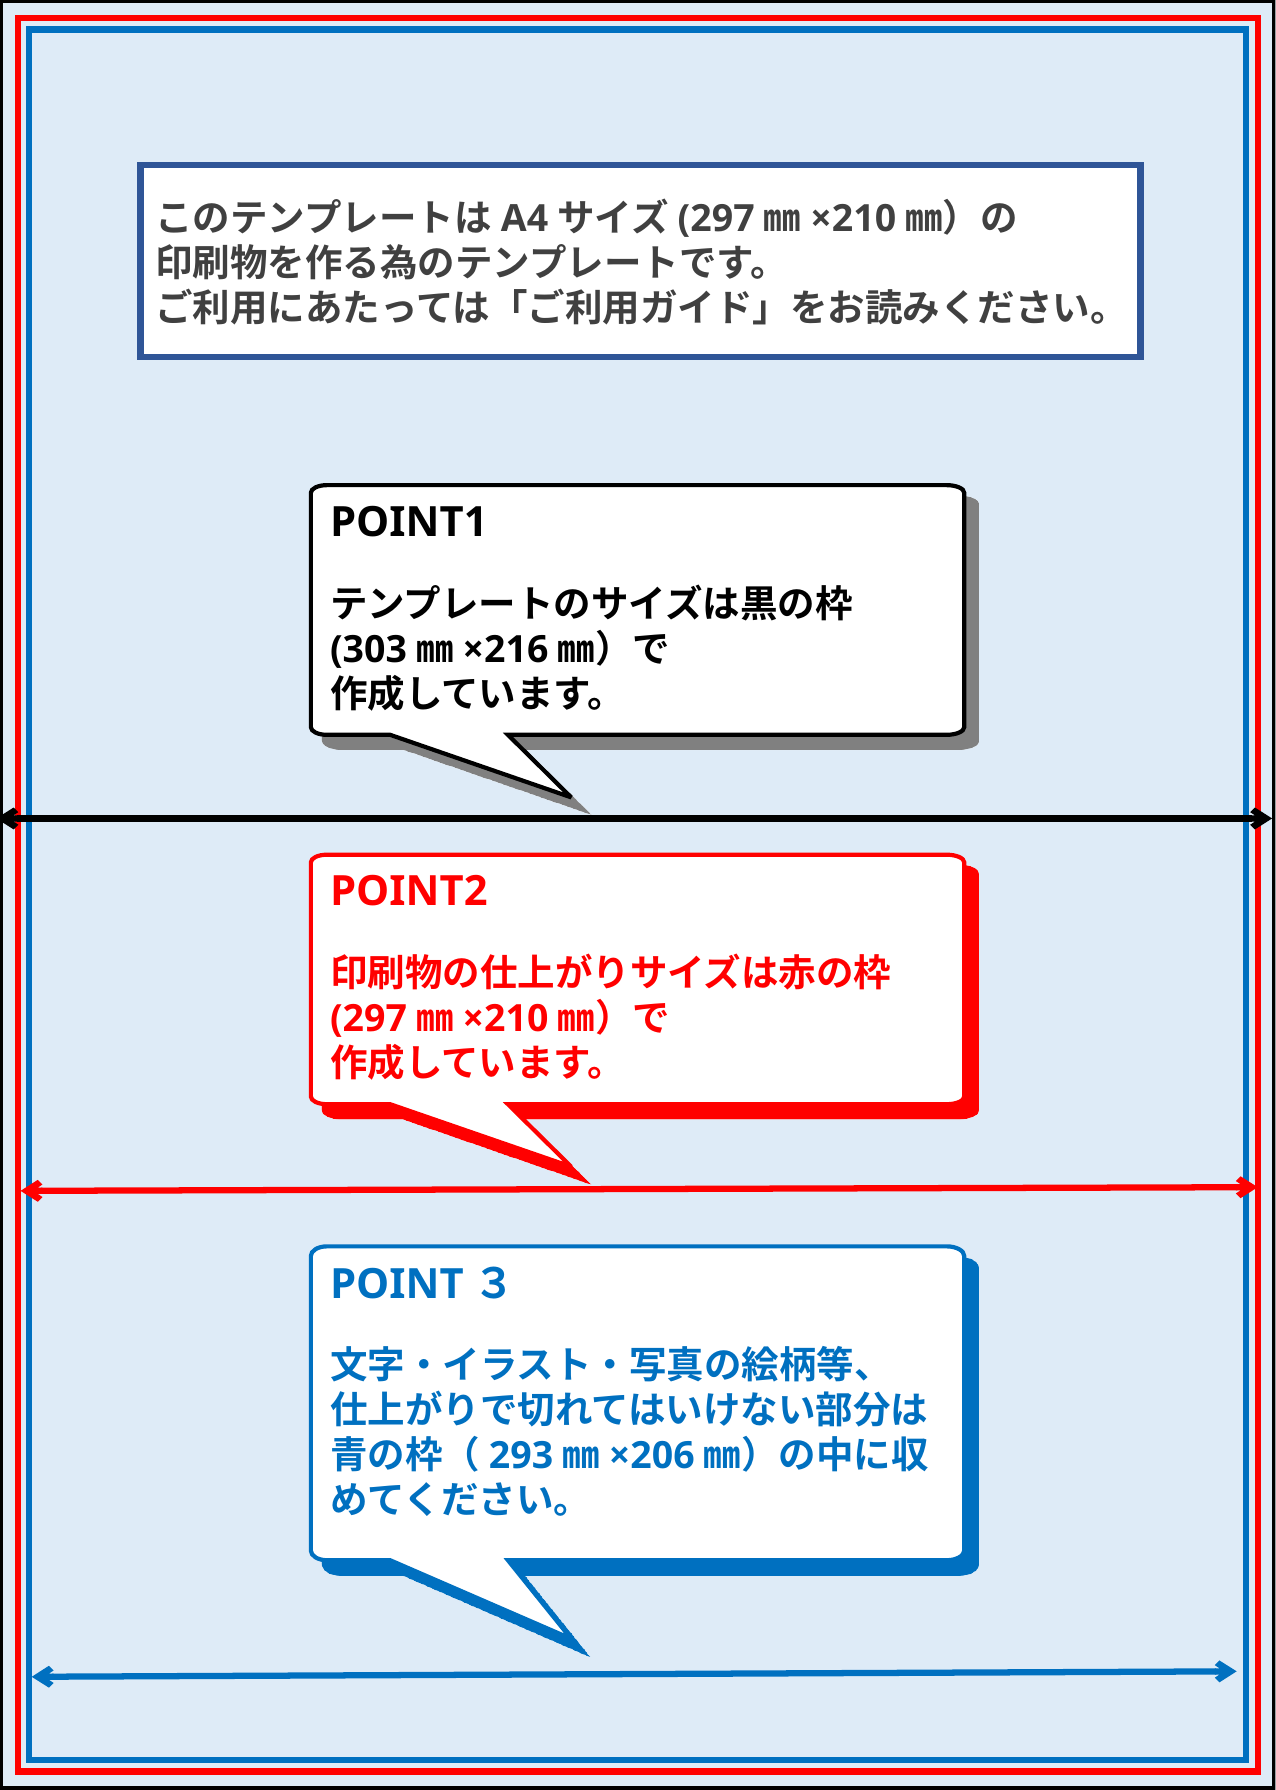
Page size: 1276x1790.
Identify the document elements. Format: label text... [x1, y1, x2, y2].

text_box [17, 17, 1259, 815]
text_box [31, 1671, 1237, 1677]
text_box このテンプレートはA4サイズ(297㎜×210㎜）の 印刷物を作る為のテンプレートです。 ご利用にあたっては「ご利用ガイド」をお読みください。 [140, 164, 1142, 358]
text_box POINT2 印刷物の仕上がりサイズは赤の枠(297㎜×210㎜）で 作成しています。 [310, 854, 965, 1167]
text_box [28, 822, 1247, 1187]
text_box [28, 1191, 1247, 1761]
text_box [20, 1187, 1258, 1191]
text_box [0, 0, 1276, 1790]
text_box [28, 28, 1247, 815]
text_box POINT1 テンプレートのサイズは黒の枠 (303㎜×216㎜）で 作成しています。 [310, 485, 965, 798]
text_box [17, 822, 1259, 1773]
text_box POINT３ 文字・イラスト・写真の絵柄等、 仕上がりで切れてはいけない部分は 青の枠（293㎜×206㎜）の中に収めてください。 [310, 1246, 965, 1639]
